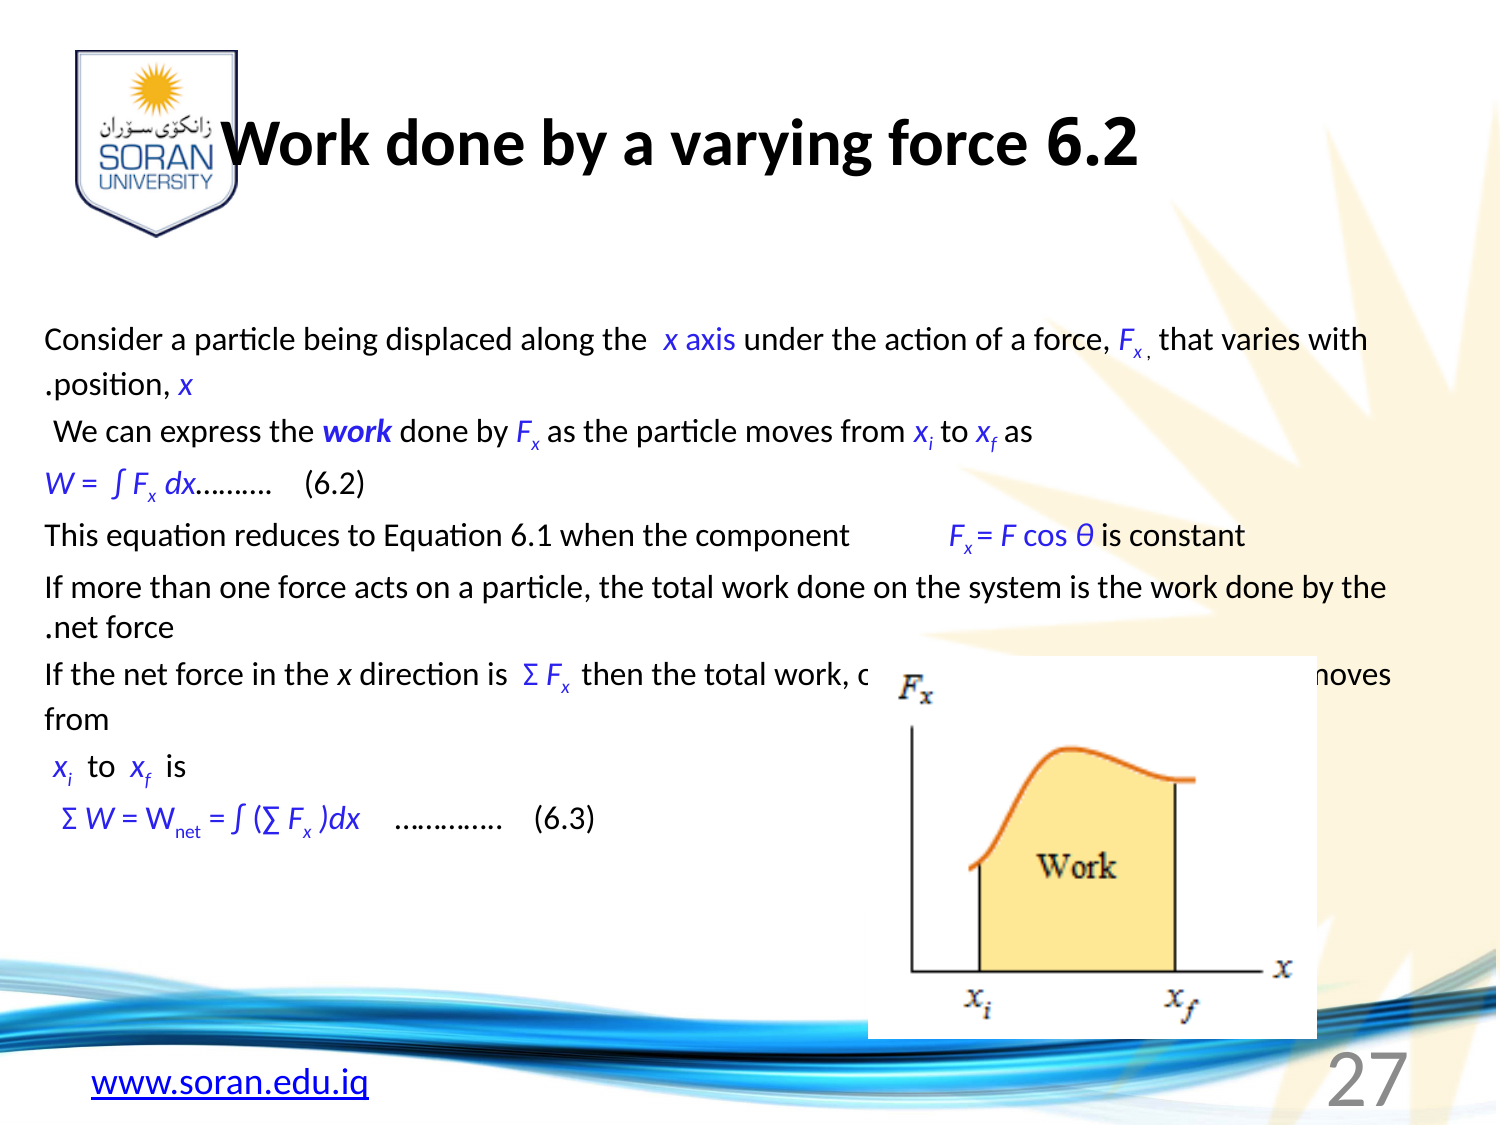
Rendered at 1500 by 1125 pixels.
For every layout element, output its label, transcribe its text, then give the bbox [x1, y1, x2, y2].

list Consider a particle being displaced along the x axis under the action of a force, Fx , that varies with position, x. We can express the work done by Fx as the particle moves from xi to xf as W = ∫ Fx dx………. (6.2) This equation reduces to Equation 6.1 when the component Fx = F cos θ is constant If more than one force acts on a particle, the total work done on the system is the work done by the net force. If the net force in the x direction is Σ Fx then the total work, or net work, done as the particle moves from xi to xf is Σ W = Wnet = ∫ (∑ Fx )dx ………….. (6.3) [29, 262, 1425, 858]
title 6.2 Work done by a varying force [75, 45, 1425, 233]
picture [75, 233, 238, 238]
picture [0, 99, 1500, 1125]
slide_number 27 [1074, 1042, 1425, 1103]
